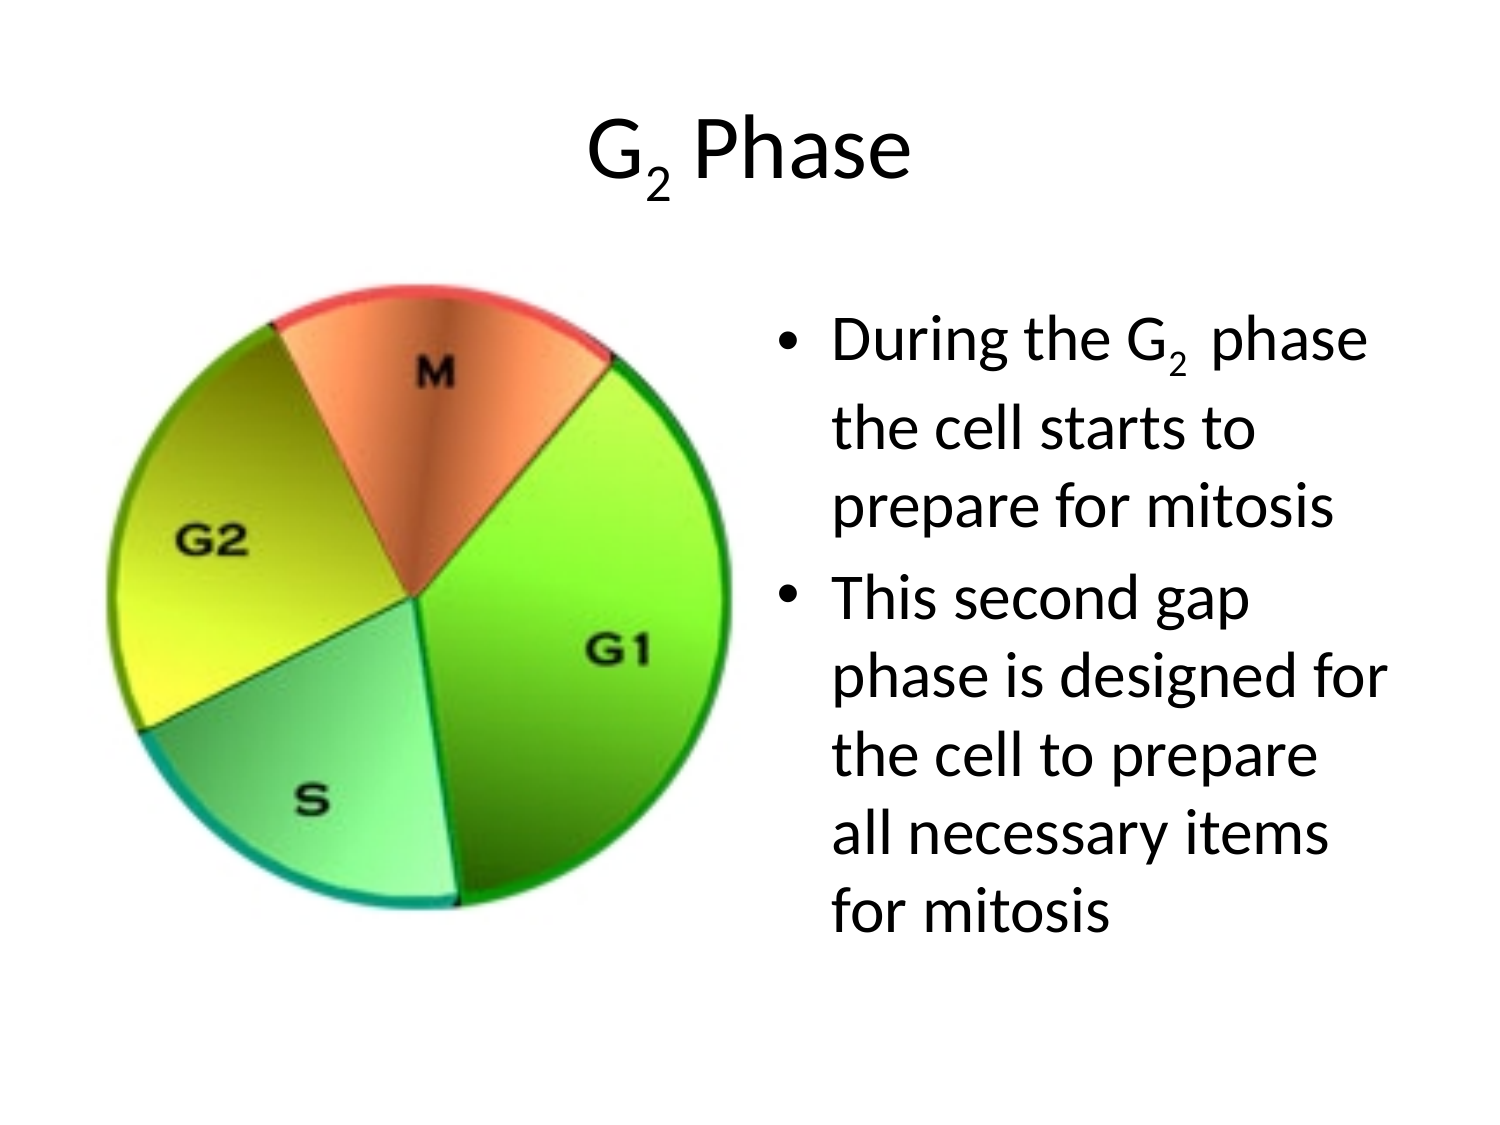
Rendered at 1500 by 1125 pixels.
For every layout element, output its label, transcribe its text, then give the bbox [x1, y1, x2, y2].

picture [87, 265, 748, 926]
title G2 Phase [94, 50, 1407, 250]
list During the G2 phase the cell starts to prepare for mitosis This second gap phase is designed for the cell to prepare all necessary items for mitosis [761, 287, 1406, 988]
